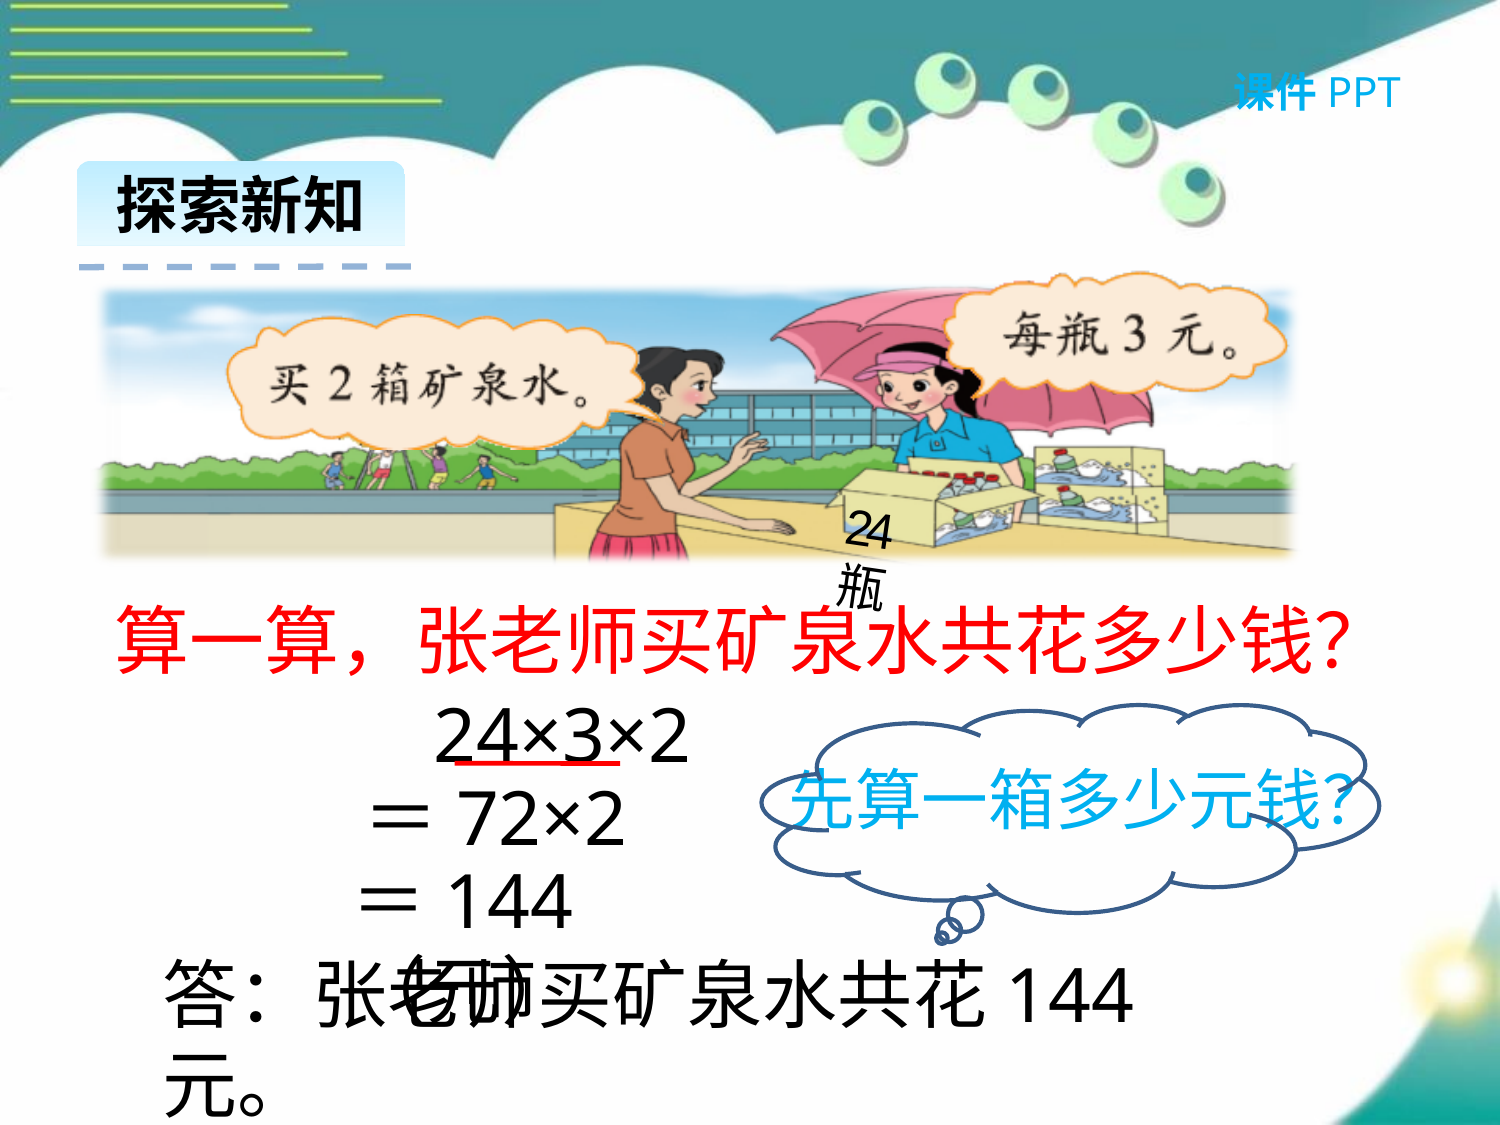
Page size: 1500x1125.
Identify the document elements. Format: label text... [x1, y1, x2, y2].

picture [732, 786, 946, 940]
text_box 课件PPT [1218, 58, 1418, 124]
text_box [761, 704, 1406, 913]
text_box 24×3×2 [419, 691, 815, 786]
text_box 答：张老师买矿泉水共花144元。 [147, 940, 1271, 1125]
picture [856, 569, 867, 586]
text_box 探索新知 [76, 160, 405, 246]
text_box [88, 278, 1306, 569]
picture [206, 314, 669, 450]
picture [0, 0, 1500, 1125]
text_box ＝72×2 [348, 763, 744, 868]
text_box 算一算，张老师买矿泉水共花多少钱？ [100, 586, 1437, 691]
picture [941, 922, 958, 939]
picture [848, 576, 854, 586]
picture [951, 913, 980, 929]
text_box ＝144（元） [336, 846, 732, 940]
